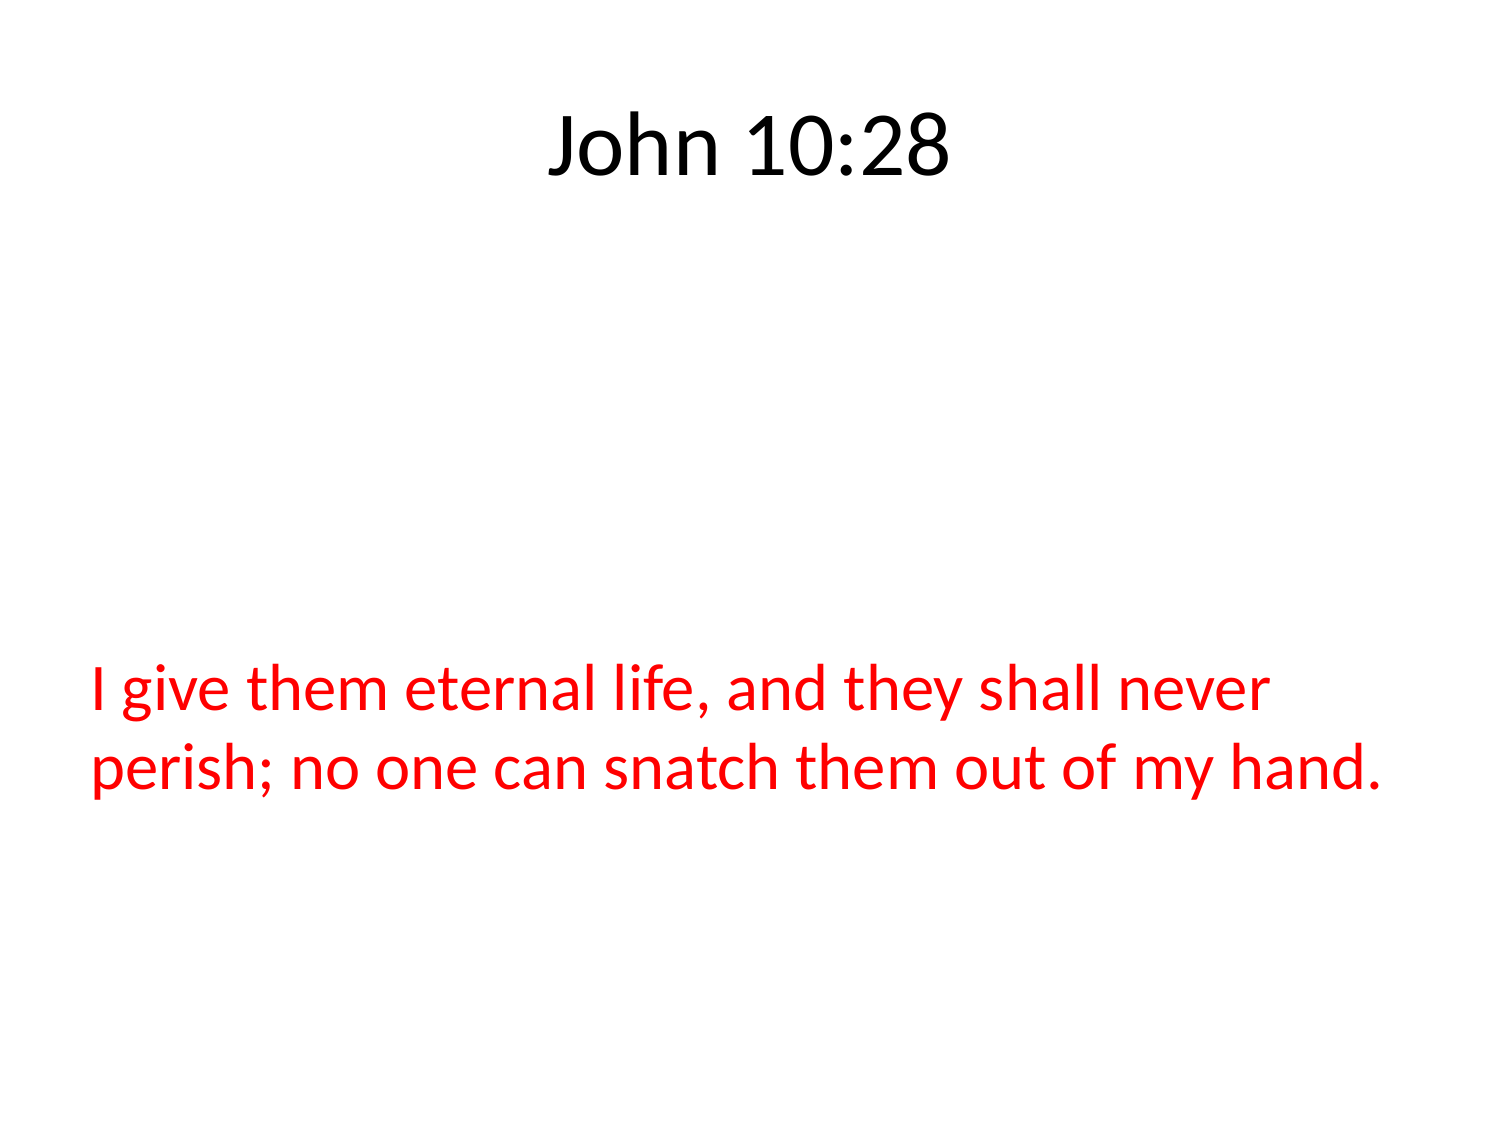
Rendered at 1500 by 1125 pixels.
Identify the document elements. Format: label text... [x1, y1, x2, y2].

title John 10:28 [75, 45, 1425, 233]
list I give them eternal life, and they shall never perish; no one can snatch them out of my hand. [75, 262, 1425, 1005]
